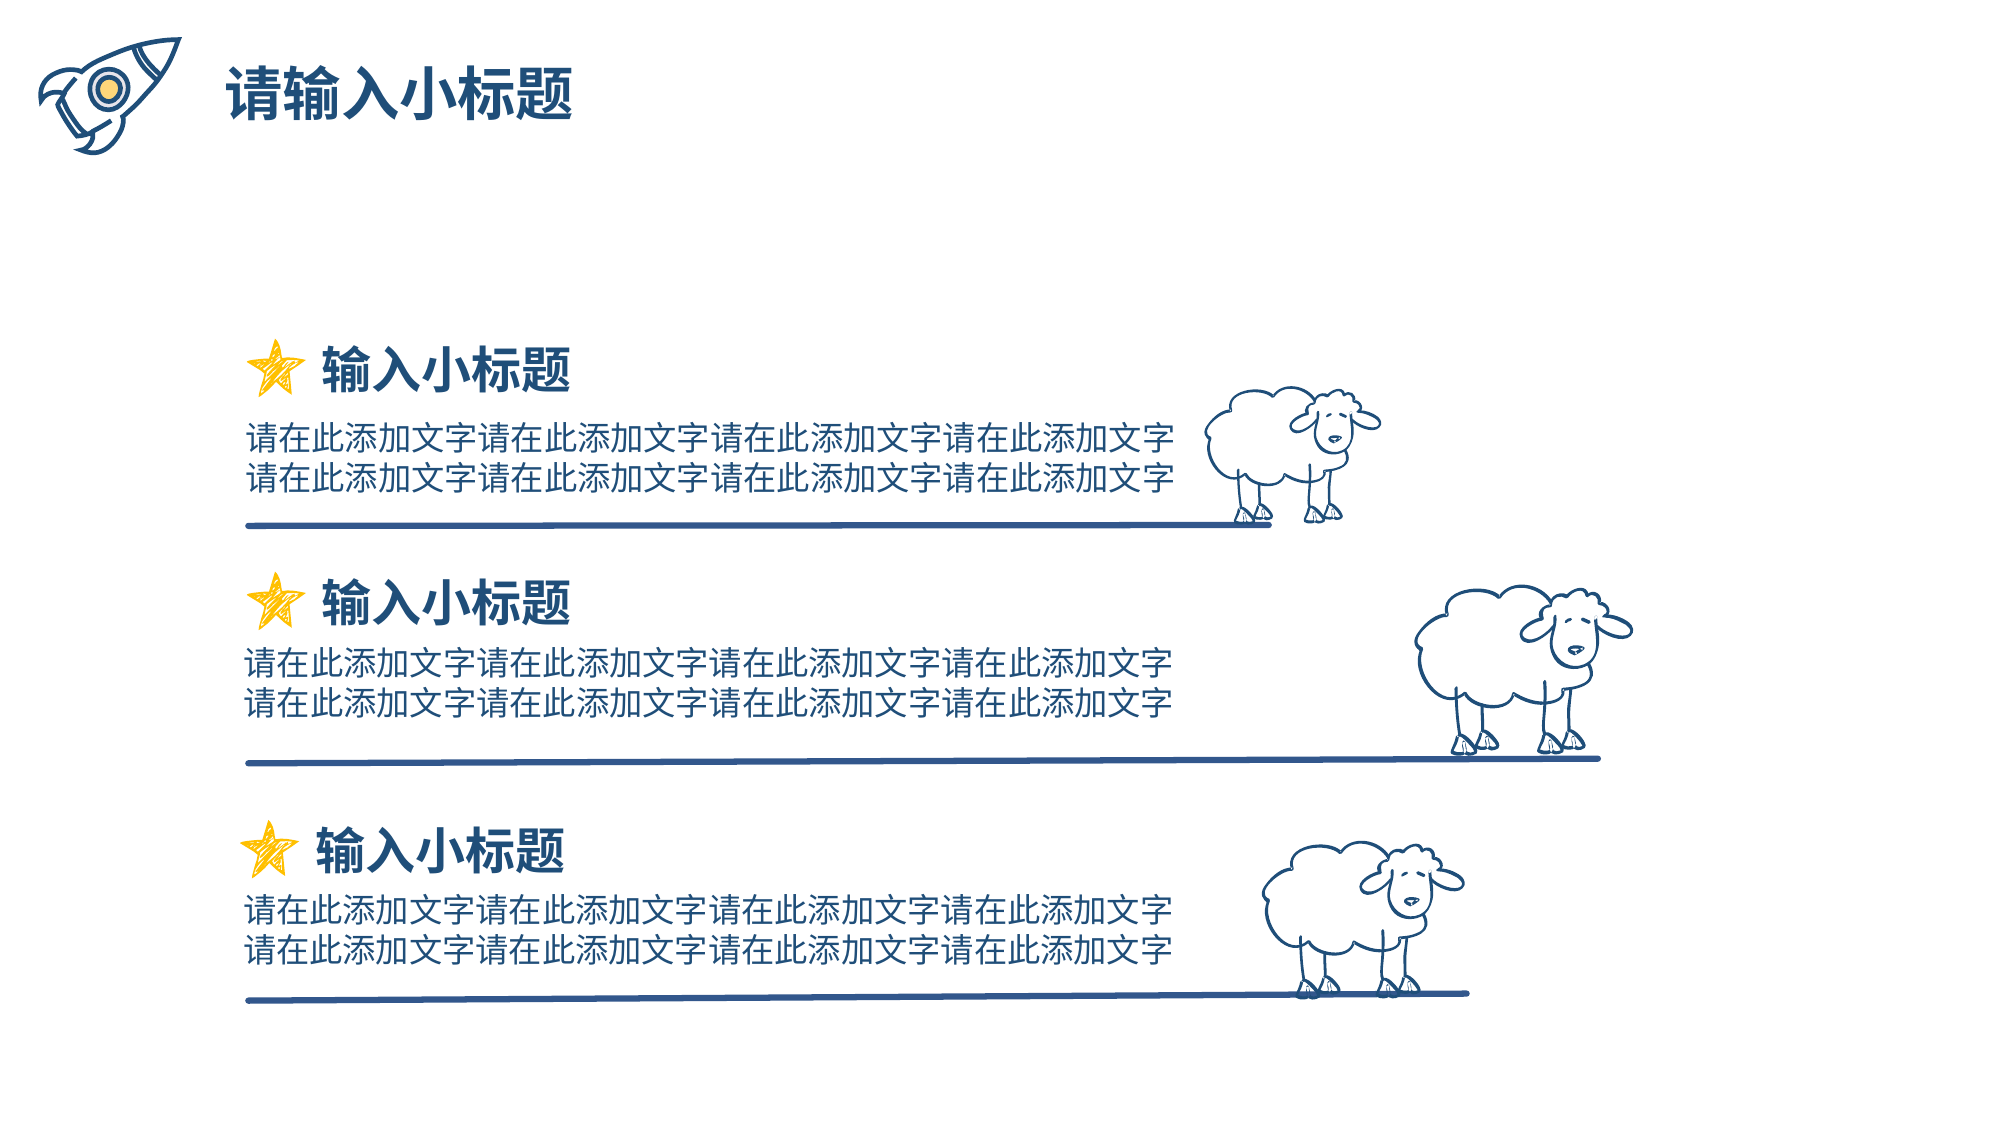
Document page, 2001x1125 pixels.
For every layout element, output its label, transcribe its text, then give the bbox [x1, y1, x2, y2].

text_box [1197, 380, 1383, 525]
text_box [46, 15, 158, 154]
text_box [240, 819, 300, 879]
text_box 输入小标题 [307, 564, 605, 639]
text_box 输入小标题 [300, 812, 598, 887]
text_box 输入小标题 [307, 331, 605, 406]
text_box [248, 993, 1253, 1001]
text_box [246, 338, 306, 398]
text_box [1253, 834, 1467, 1001]
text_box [1405, 577, 1636, 757]
text_box 请在此添加文字请在此添加文字请在此添加文字请在此添加文字请在此添加文字请在此添加文字请在此添加文字请在此添加文字 [222, 881, 1196, 1017]
text_box 请在此添加文字请在此添加文字请在此添加文字请在此添加文字请在此添加文字请在此添加文字请在此添加文字请在此添加文字 [224, 409, 1198, 545]
text_box 请输入小标题 [209, 49, 616, 135]
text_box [248, 758, 1598, 764]
text_box [246, 571, 306, 631]
text_box 请在此添加文字请在此添加文字请在此添加文字请在此添加文字请在此添加文字请在此添加文字请在此添加文字请在此添加文字 [222, 634, 1196, 770]
